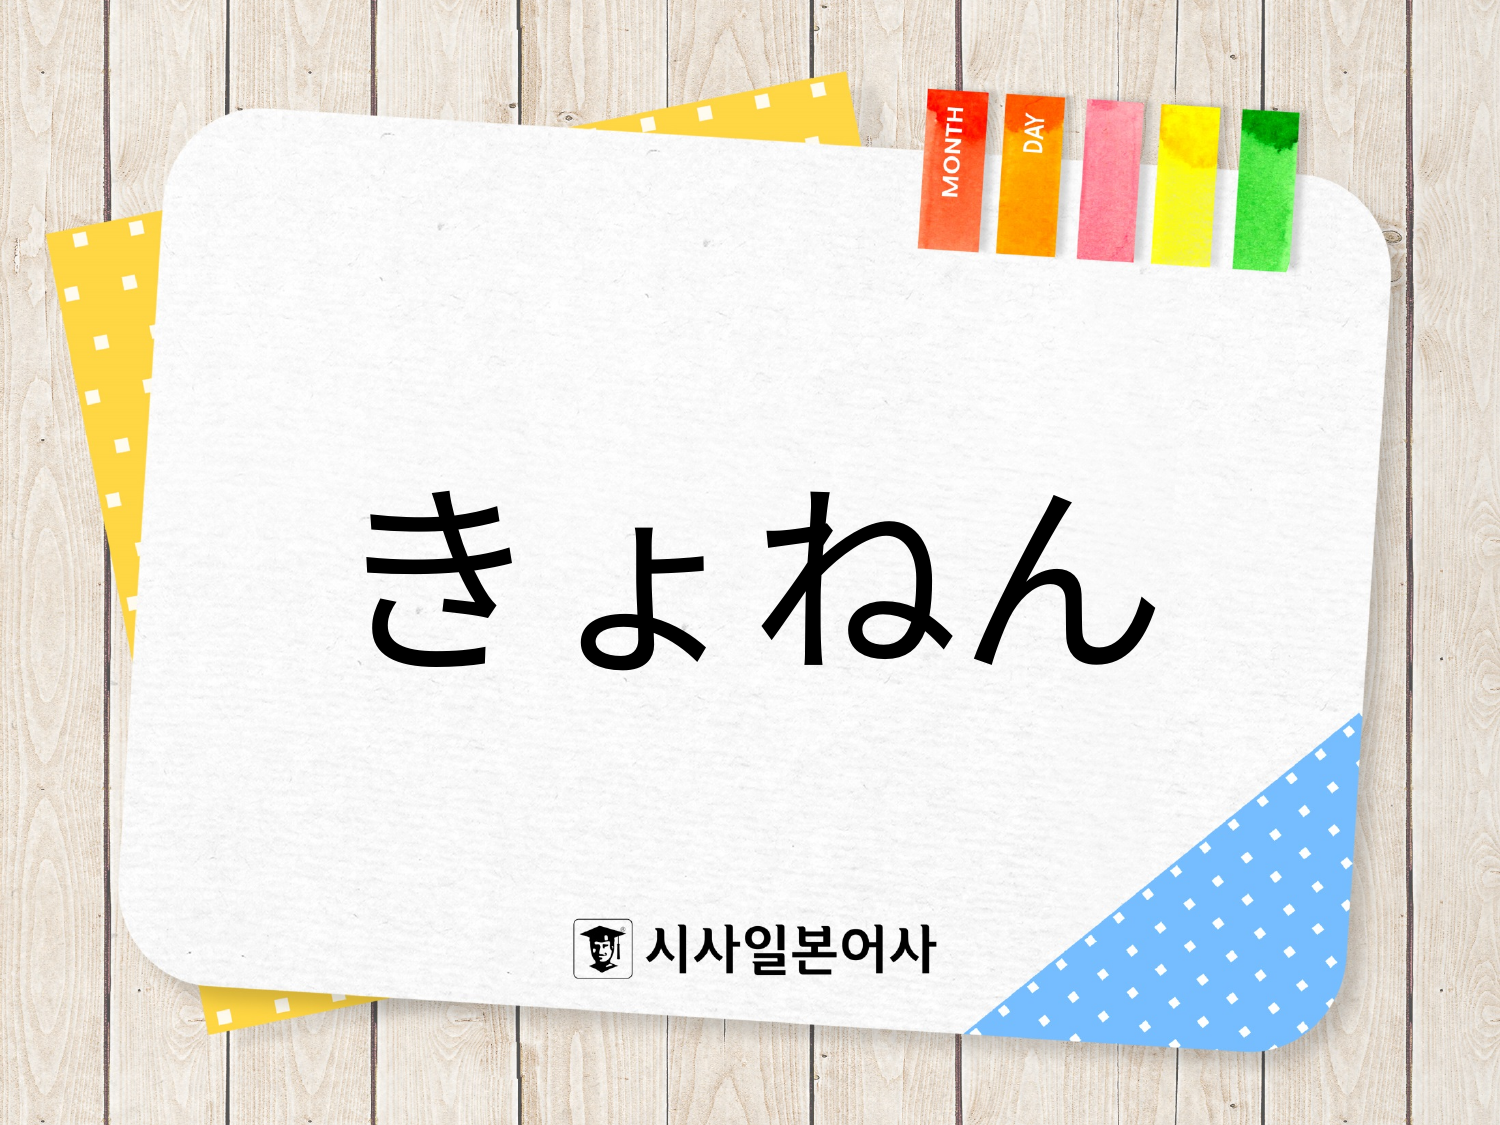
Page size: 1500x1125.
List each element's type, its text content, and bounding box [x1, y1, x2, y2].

picture [0, 0, 1500, 1125]
title きょねん [75, 338, 1425, 811]
